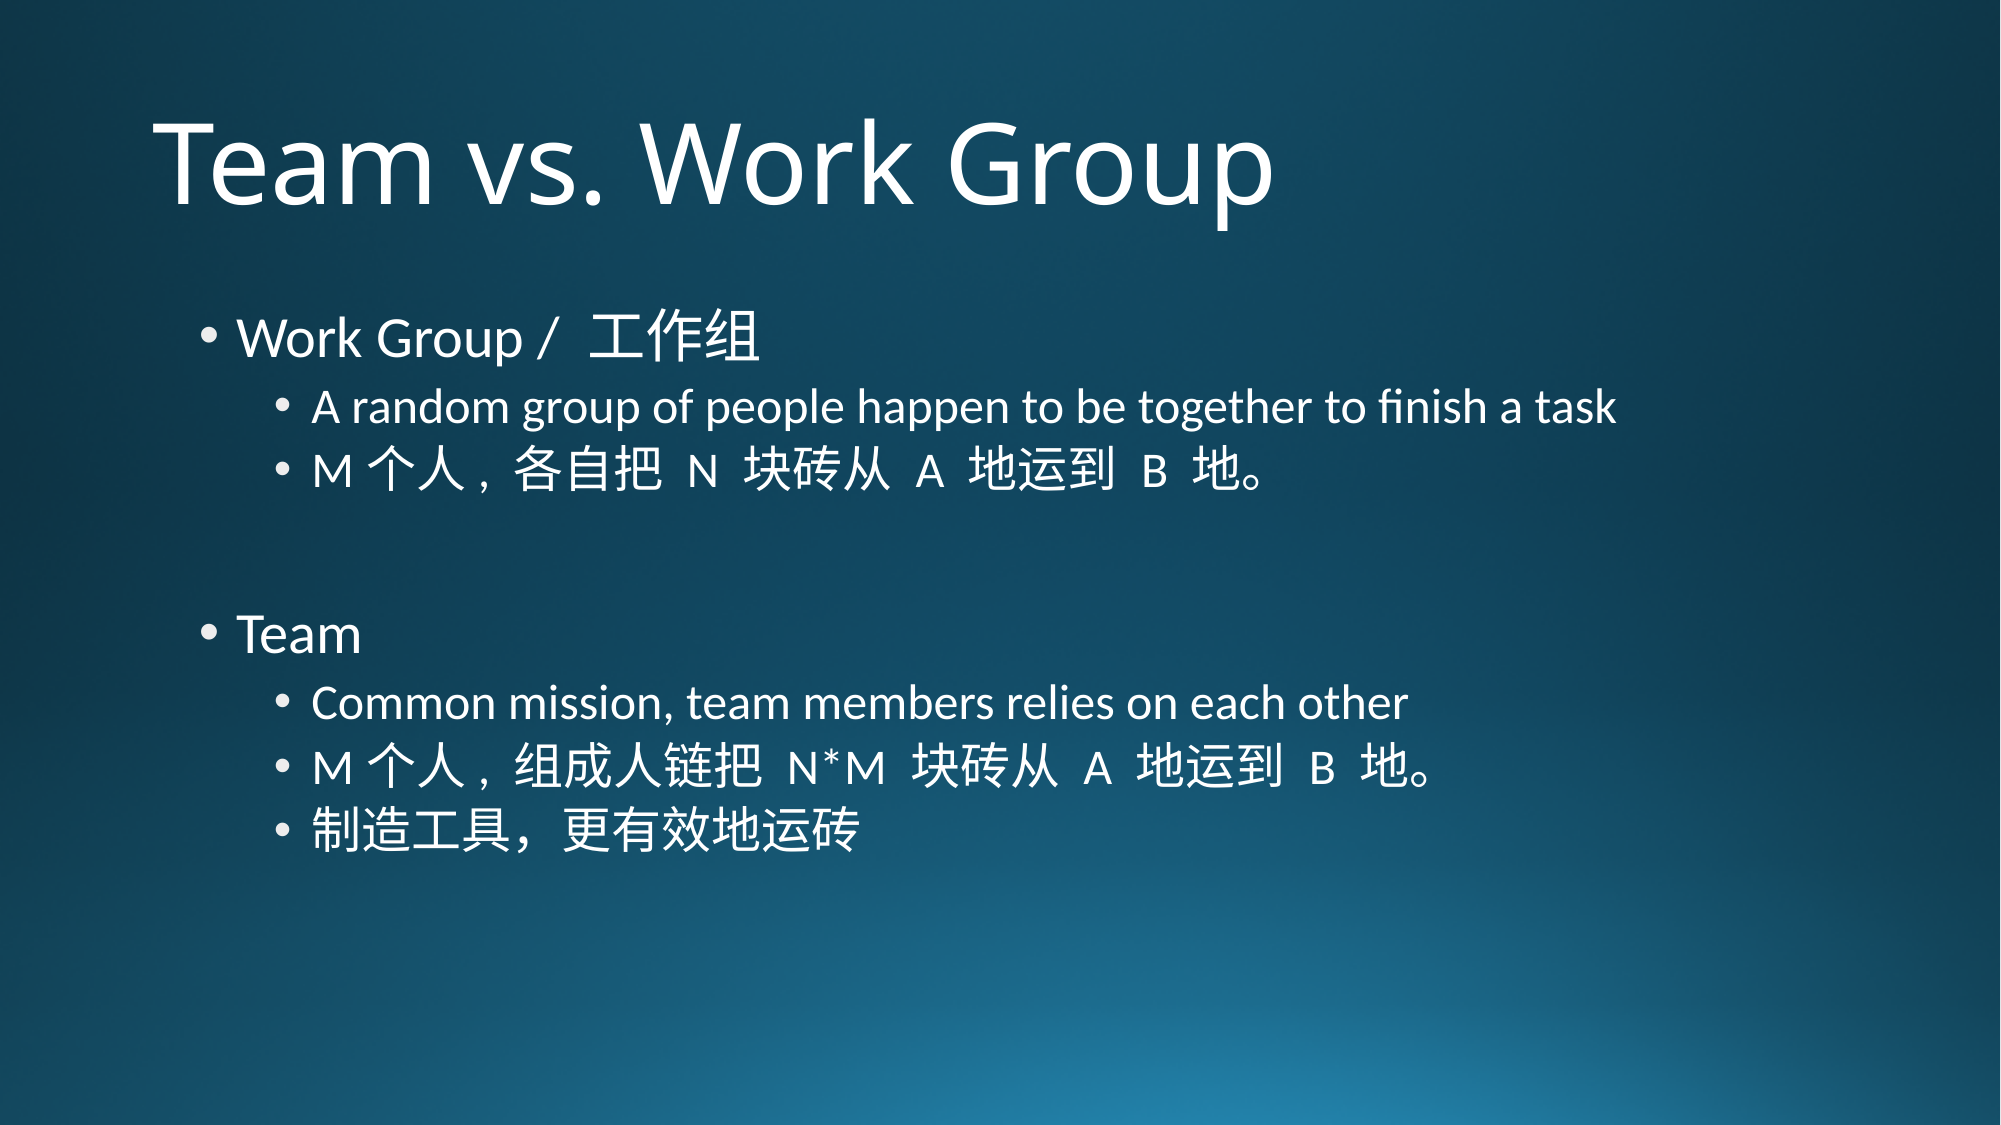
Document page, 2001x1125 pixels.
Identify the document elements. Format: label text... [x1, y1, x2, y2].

picture [0, 0, 2001, 1125]
title Team vs. Work Group [137, 59, 1863, 278]
list Work Group / 工作组 A random group of people happen to be together to finish a task M个人, 各自把 N 块砖从 A 地运到 B 地。 Team Common mission, team members relies on each other M个人, 组成人链把 N*M 块砖从 A 地运到 B 地。 制造工具，更有效地运砖 [183, 299, 1863, 1014]
